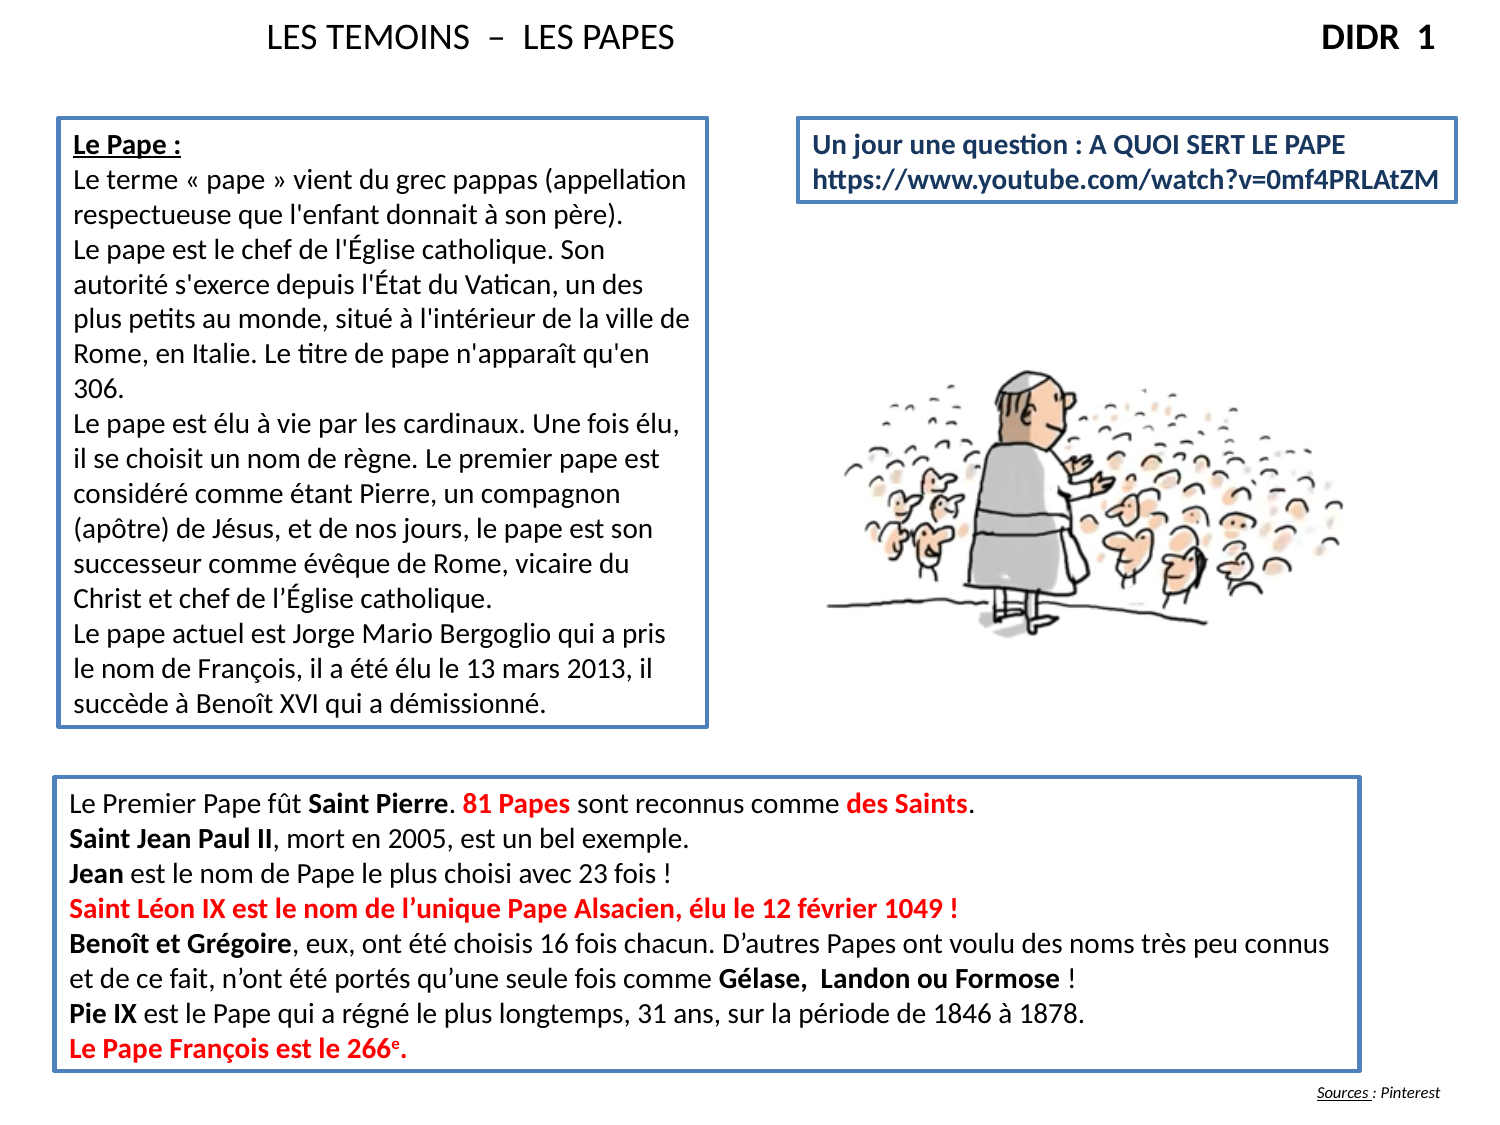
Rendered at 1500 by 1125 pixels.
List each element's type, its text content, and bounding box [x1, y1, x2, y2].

text_box Le Pape : Le terme « pape » vient du grec pappas (appellation respectueuse que l'enfant donnait à son père). Le pape est le chef de l'Église catholique. Son autorité s'exerce depuis l'État du Vatican, un des plus petits au monde, situé à l'intérieur de la ville de Rome, en Italie. Le titre de pape n'apparaît qu'en 306. Le pape est élu à vie par les cardinaux. Une fois élu, il se choisit un nom de règne. Le premier pape est considéré comme étant Pierre, un compagnon (apôtre) de Jésus, et de nos jours, le pape est son successeur comme évêque de Rome, vicaire du Christ et chef de l’Église catholique. Le pape actuel est Jorge Mario Bergoglio qui a pris le nom de François, il a été élu le 13 mars 2013, il succède à Benoît XVI qui a démissionné. [56, 116, 709, 729]
text_box Sources : Pinterest [1302, 1074, 1456, 1110]
text_box LES TEMOINS – LES PAPES DIDR 1 [0, 4, 1493, 65]
text_box Le Premier Pape fût Saint Pierre. 81 Papes sont reconnus comme des Saints. Saint Jean Paul II, mort en 2005, est un bel exemple. Jean est le nom de Pape le plus choisi avec 23 fois ! Saint Léon IX est le nom de l’unique Pape Alsacien, élu le 12 février 1049 ! Benoît et Grégoire, eux, ont été choisis 16 fois chacun. D’autres Papes ont voulu des noms très peu connus et de ce fait, n’ont été portés qu’une seule fois comme Gélase, Landon ou Formose ! Pie IX est le Pape qui a régné le plus longtemps, 31 ans, sur la période de 1846 à 1878. Le Pape François est le 266e. [52, 775, 1362, 1073]
text_box Un jour une question : A QUOI SERT LE PAPE https://www.youtube.com/watch?v=0mf4PRLAtZM [796, 116, 1458, 204]
picture [815, 337, 1383, 664]
